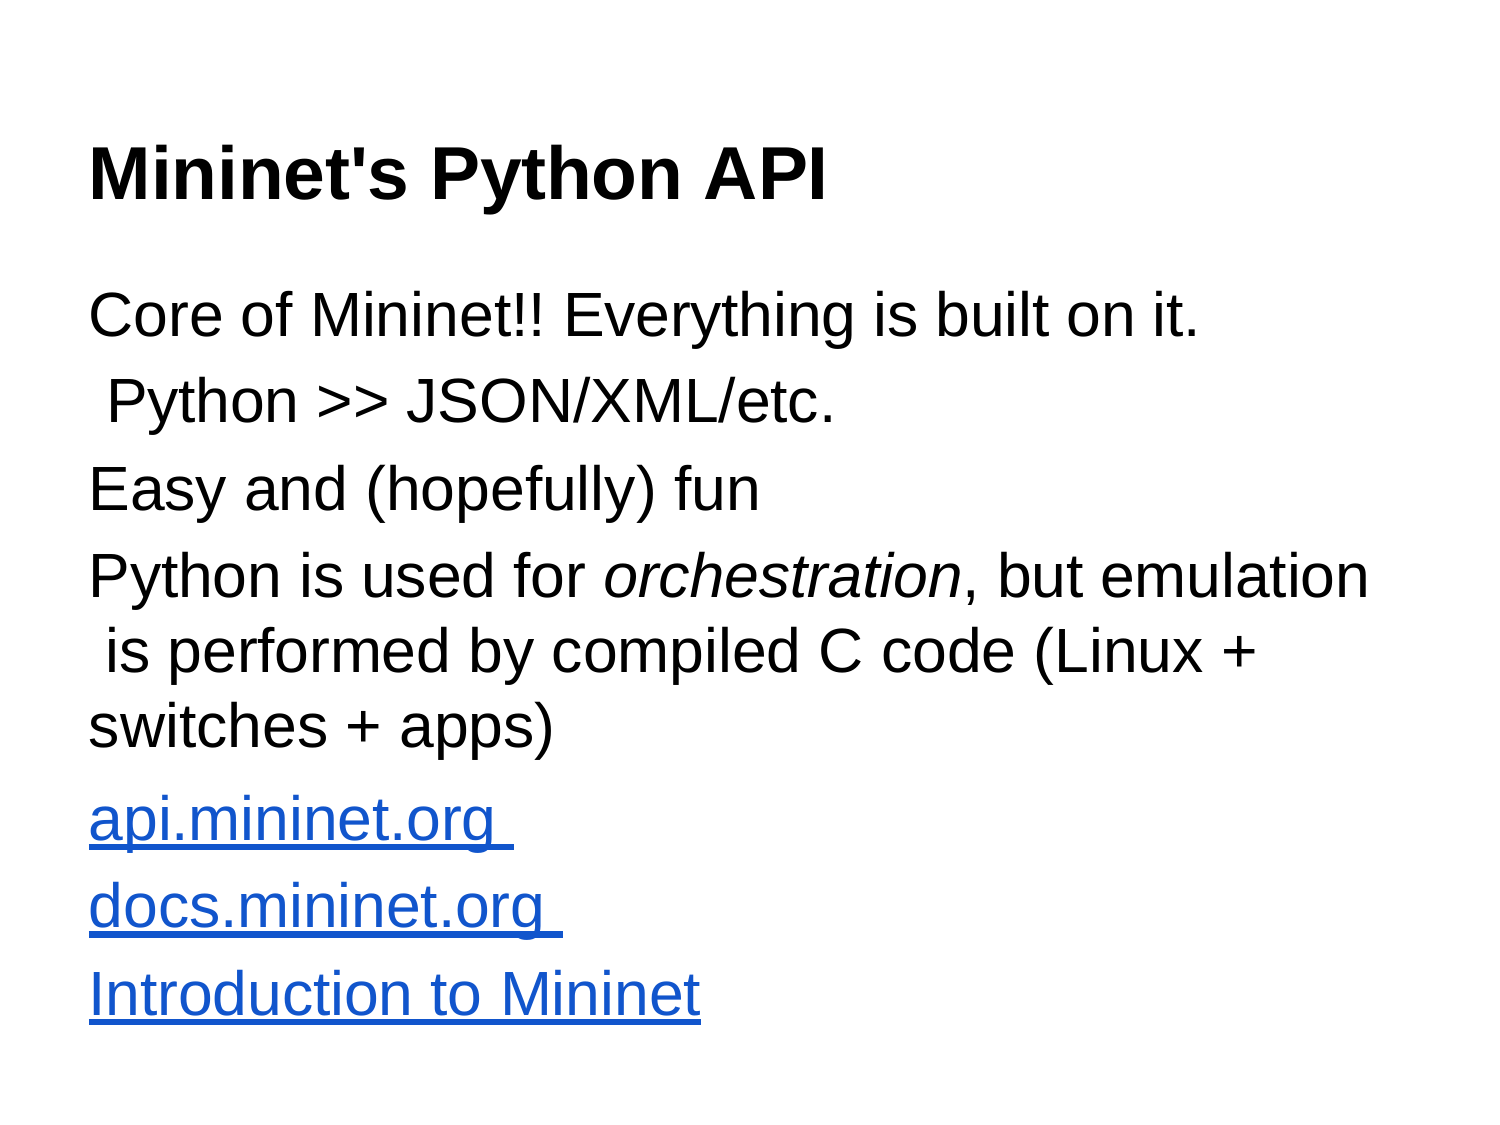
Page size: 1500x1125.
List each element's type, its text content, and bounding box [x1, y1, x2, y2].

title Mininet's Python API [86, 122, 833, 259]
text_box Core of Mininet!! Everything is built on it. Python >> JSON/XML/etc. Easy and (hopefully) fun Python is used for orchestration, but emulation is performed by compiled C code (Linux + switches + apps) api.mininet.org docs.mininet.org Introduction to Mininet [86, 259, 1380, 1028]
